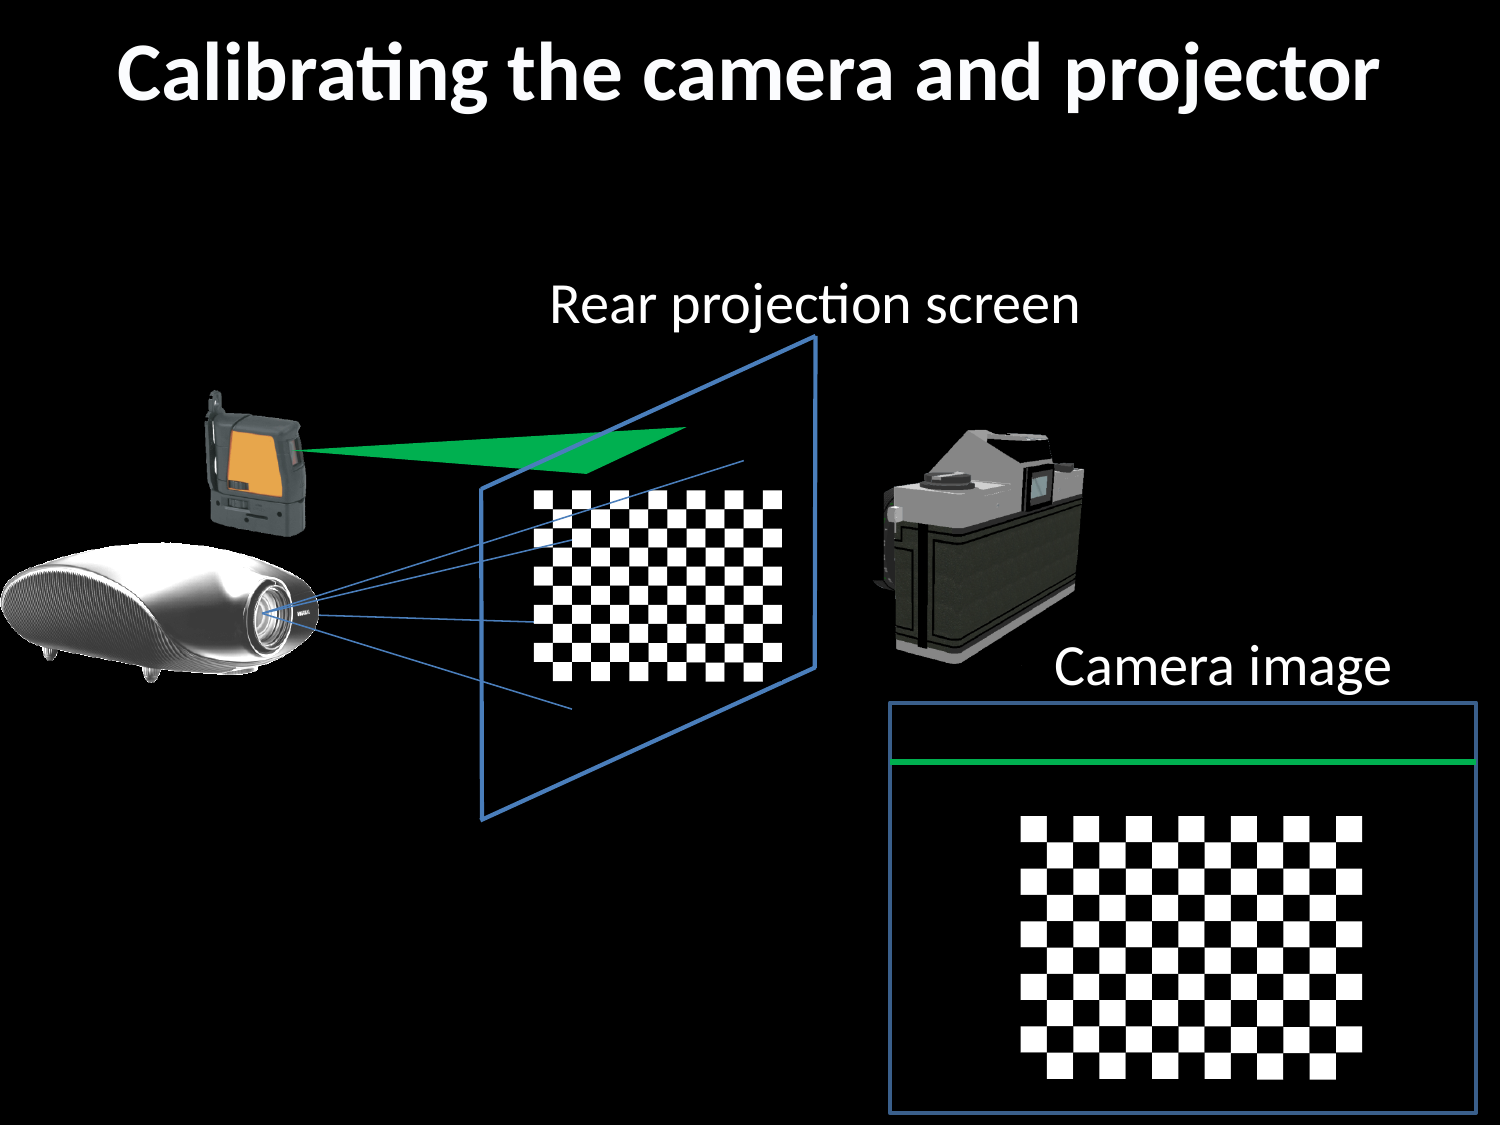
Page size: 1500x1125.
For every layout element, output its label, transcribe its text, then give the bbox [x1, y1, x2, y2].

text_box [888, 766, 1478, 1115]
picture [0, 387, 310, 683]
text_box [577, 490, 783, 682]
text_box Rear projection screen [505, 264, 1126, 336]
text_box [261, 621, 573, 710]
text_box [480, 666, 816, 821]
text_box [1020, 815, 1363, 1080]
text_box Camera image [971, 626, 1476, 698]
picture [829, 420, 1089, 667]
title Calibrating the camera and projector [0, 2, 1500, 131]
text_box [888, 701, 1478, 764]
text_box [261, 460, 744, 614]
text_box [314, 437, 475, 459]
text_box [480, 335, 816, 490]
